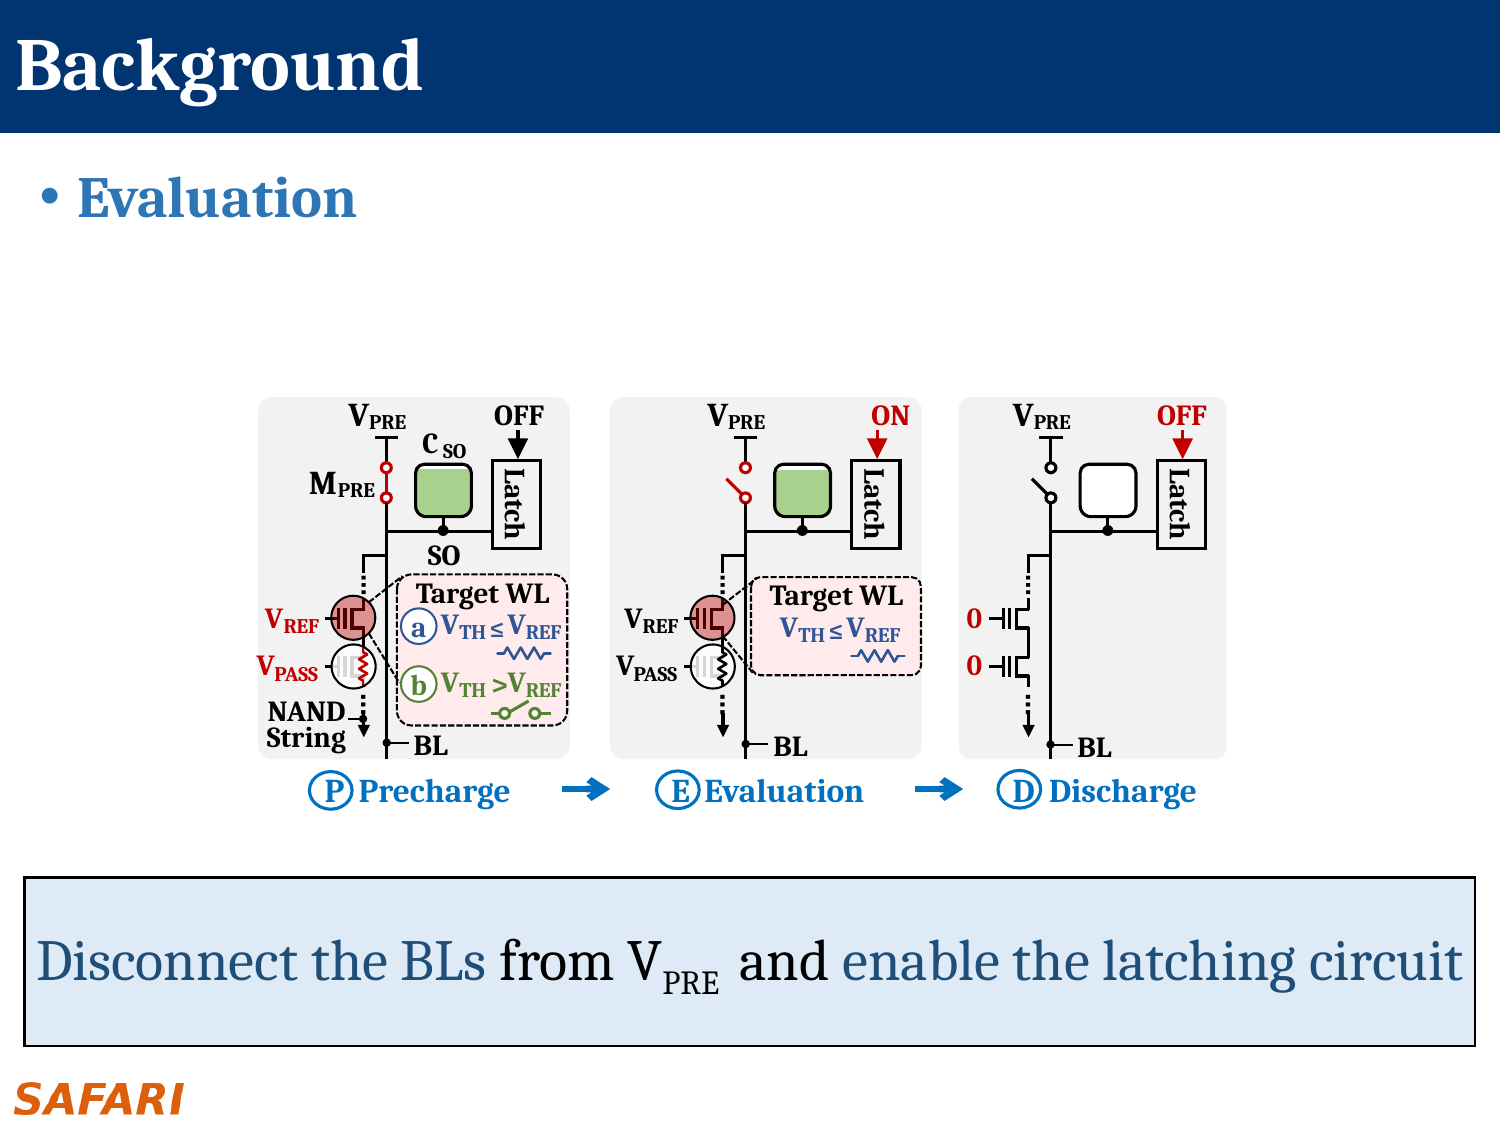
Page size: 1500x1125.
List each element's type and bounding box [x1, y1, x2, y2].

text_box [235, 388, 1258, 810]
picture [12, 1073, 190, 1125]
list [24, 159, 1476, 858]
text_box [23, 876, 1476, 1047]
title [0, 0, 1500, 133]
